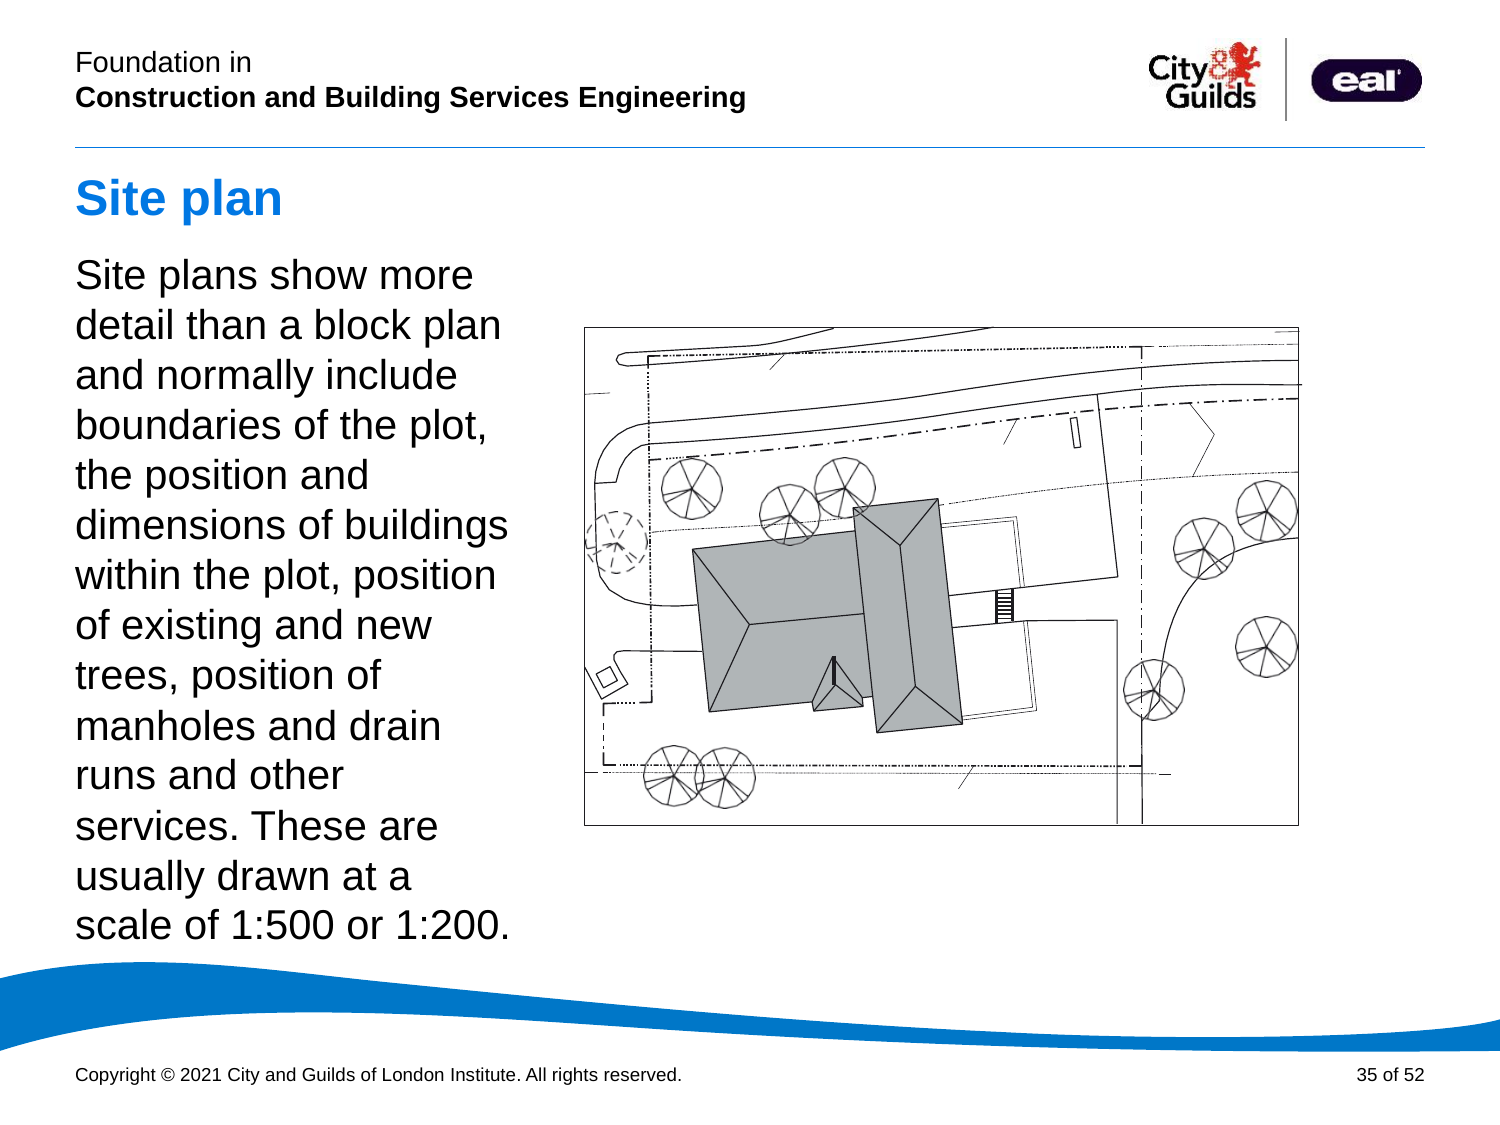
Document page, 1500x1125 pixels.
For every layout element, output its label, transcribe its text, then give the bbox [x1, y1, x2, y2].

title Site plan [74, 165, 1426, 229]
picture [1149, 38, 1422, 121]
list Site plans show more detail than a block plan and normally include boundaries of the plot, the position and dimensions of buildings within the plot, position of existing and new trees, position of manholes and drain runs and other services. These are usually drawn at a scale of 1:500 or 1:200. [74, 247, 514, 946]
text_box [583, 325, 1304, 827]
